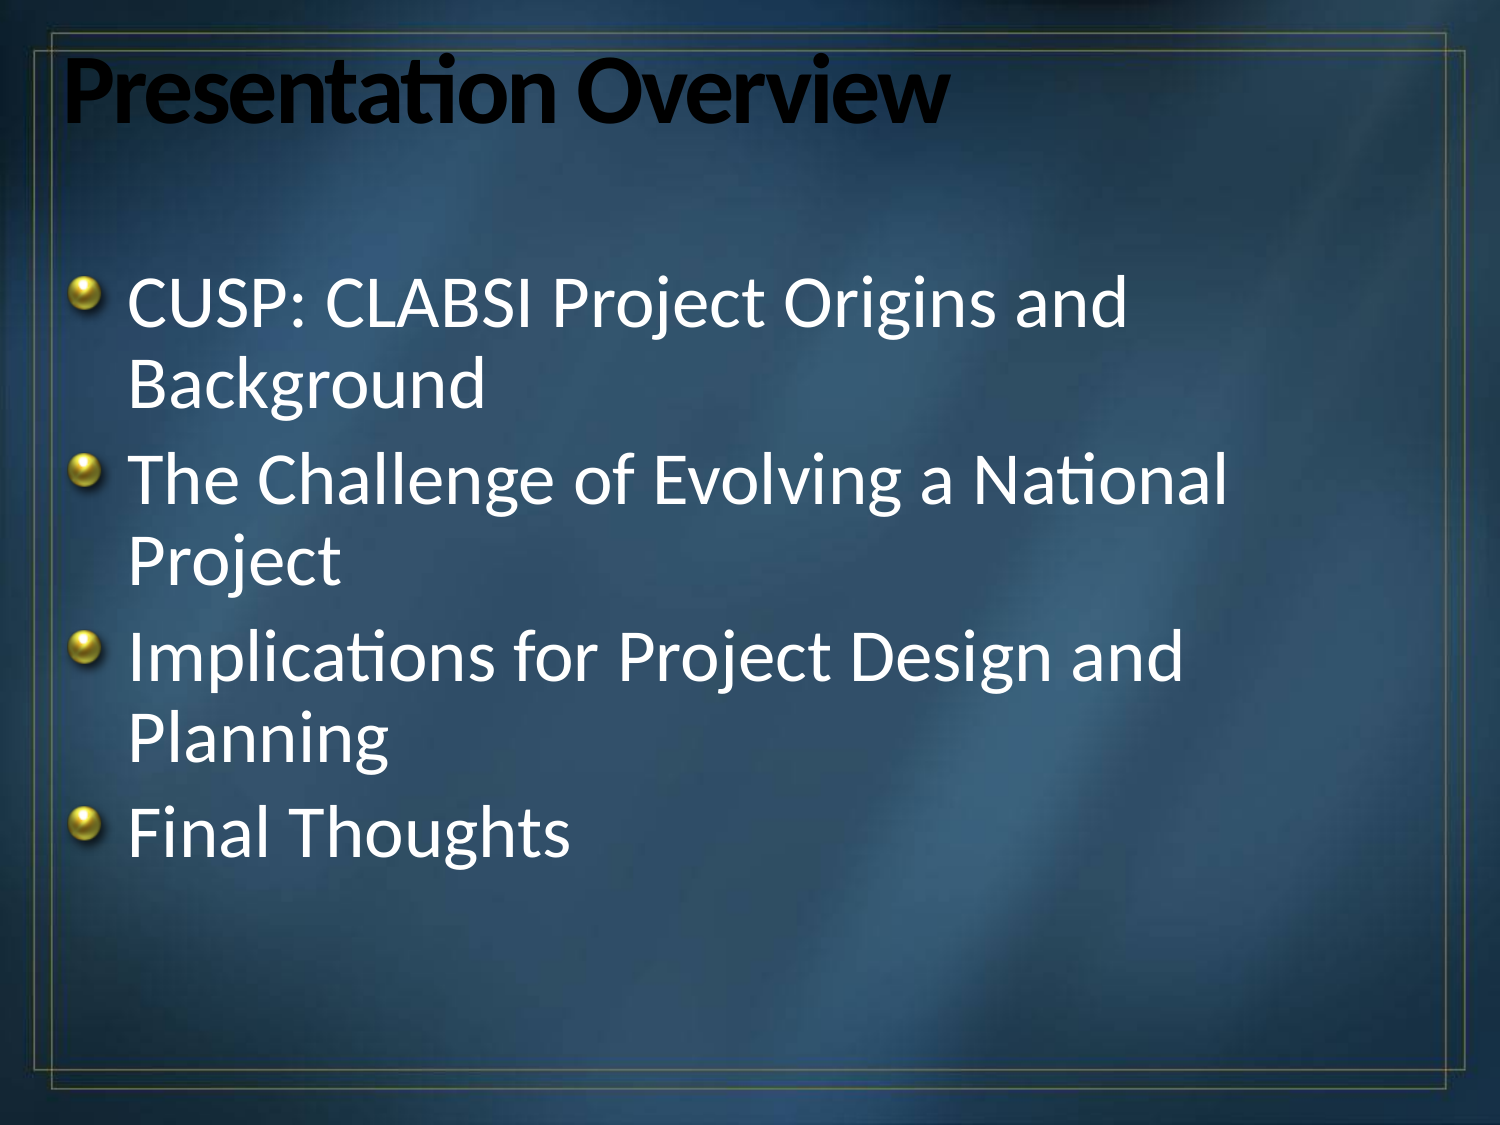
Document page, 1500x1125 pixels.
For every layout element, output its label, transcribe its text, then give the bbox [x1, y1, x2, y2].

picture [0, 0, 1500, 1125]
list CUSP: CLABSI Project Origins and Background The Challenge of Evolving a National Project Implications for Project Design and Planning Final Thoughts [62, 262, 1463, 1005]
title Presentation Overview [62, 37, 1438, 147]
